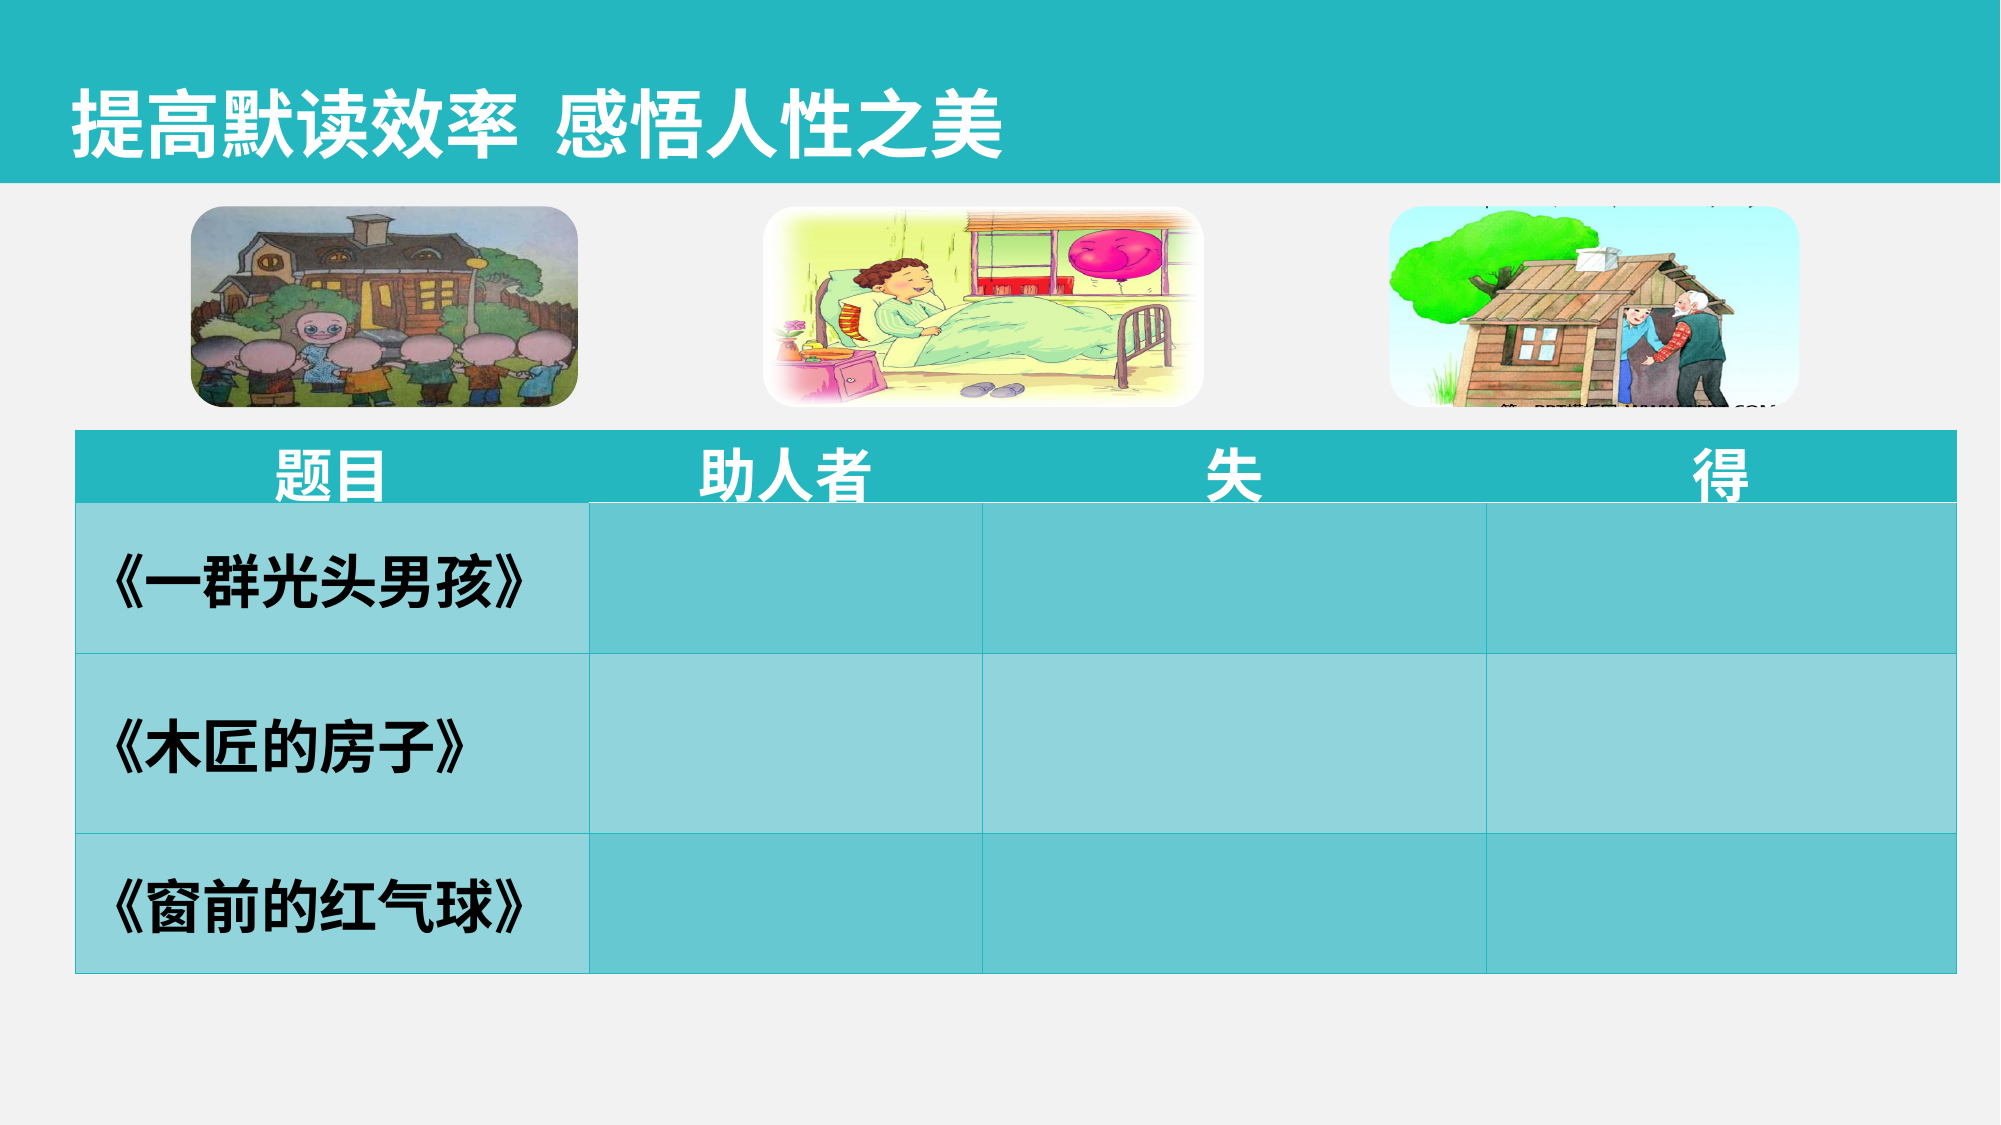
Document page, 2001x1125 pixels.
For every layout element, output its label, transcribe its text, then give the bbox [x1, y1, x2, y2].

table_header 失 [983, 431, 1486, 502]
picture [190, 206, 578, 408]
picture [1389, 206, 1800, 408]
table_header 题目 [76, 431, 589, 502]
table_header 得 [1487, 431, 1956, 502]
table_cell [1487, 503, 1956, 653]
table_cell 《一群光头男孩》 [76, 503, 589, 653]
table_cell [983, 503, 1486, 653]
table_cell [590, 654, 982, 833]
table_cell [1487, 834, 1956, 973]
text_box [0, 0, 2000, 184]
table_cell [983, 654, 1486, 833]
text_box 提高默读效率 感悟人性之美 [55, 70, 1020, 176]
table_header 助人者 [590, 431, 982, 502]
picture [763, 206, 1205, 408]
table_cell 《窗前的红气球》 [76, 834, 589, 973]
table_cell [590, 834, 982, 973]
table_cell [1487, 654, 1956, 833]
table_cell 《木匠的房子》 [76, 654, 589, 833]
table_cell [590, 503, 982, 653]
table_cell [983, 834, 1486, 973]
